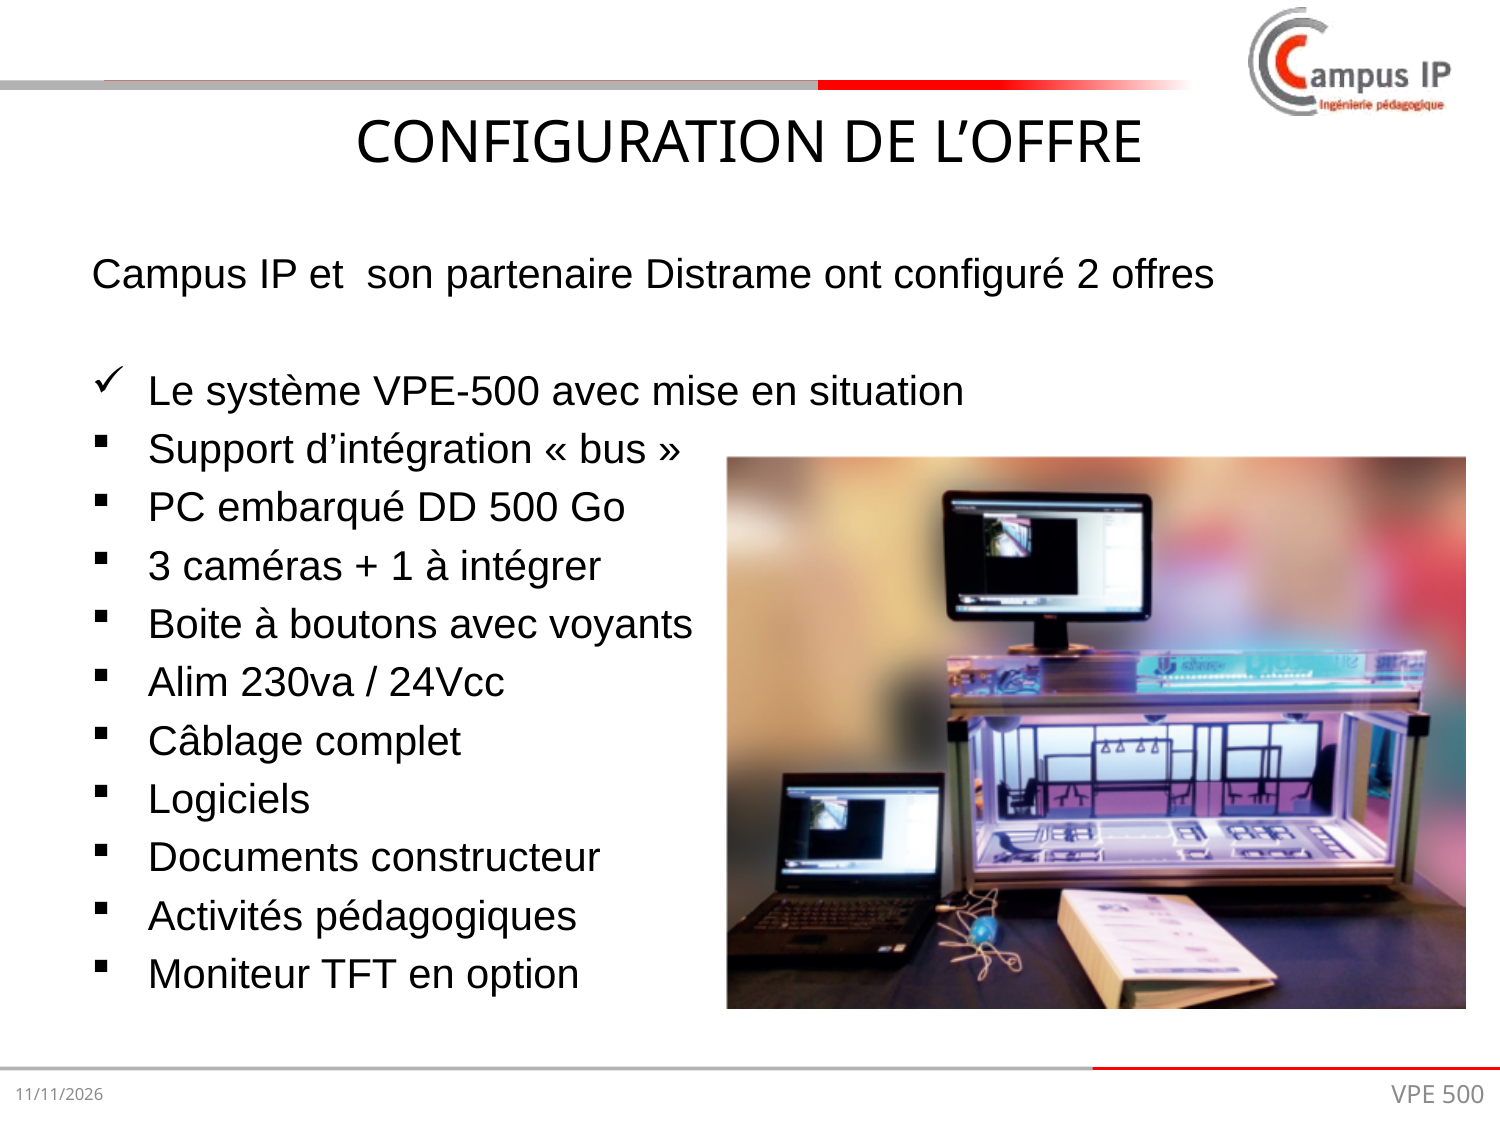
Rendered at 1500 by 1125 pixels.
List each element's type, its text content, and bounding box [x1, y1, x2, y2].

picture [1248, 7, 1474, 116]
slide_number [0, 1065, 350, 1125]
list Campus IP et son partenaire Distrame ont configuré 2 offres Le système VPE-500 avec mise en situation Support d’intégration « bus » PC embarqué DD 500 Go 3 caméras + 1 à intégrer Boite à boutons avec voyants Alim 230va / 24Vcc Câblage complet Logiciels Documents constructeur Activités pédagogiques Moniteur TFT en option [76, 231, 1427, 975]
picture [726, 455, 1466, 1009]
title CONFIGURATION DE L’OFFRE [75, 45, 1425, 233]
footer VPE 500 [1025, 1065, 1500, 1125]
